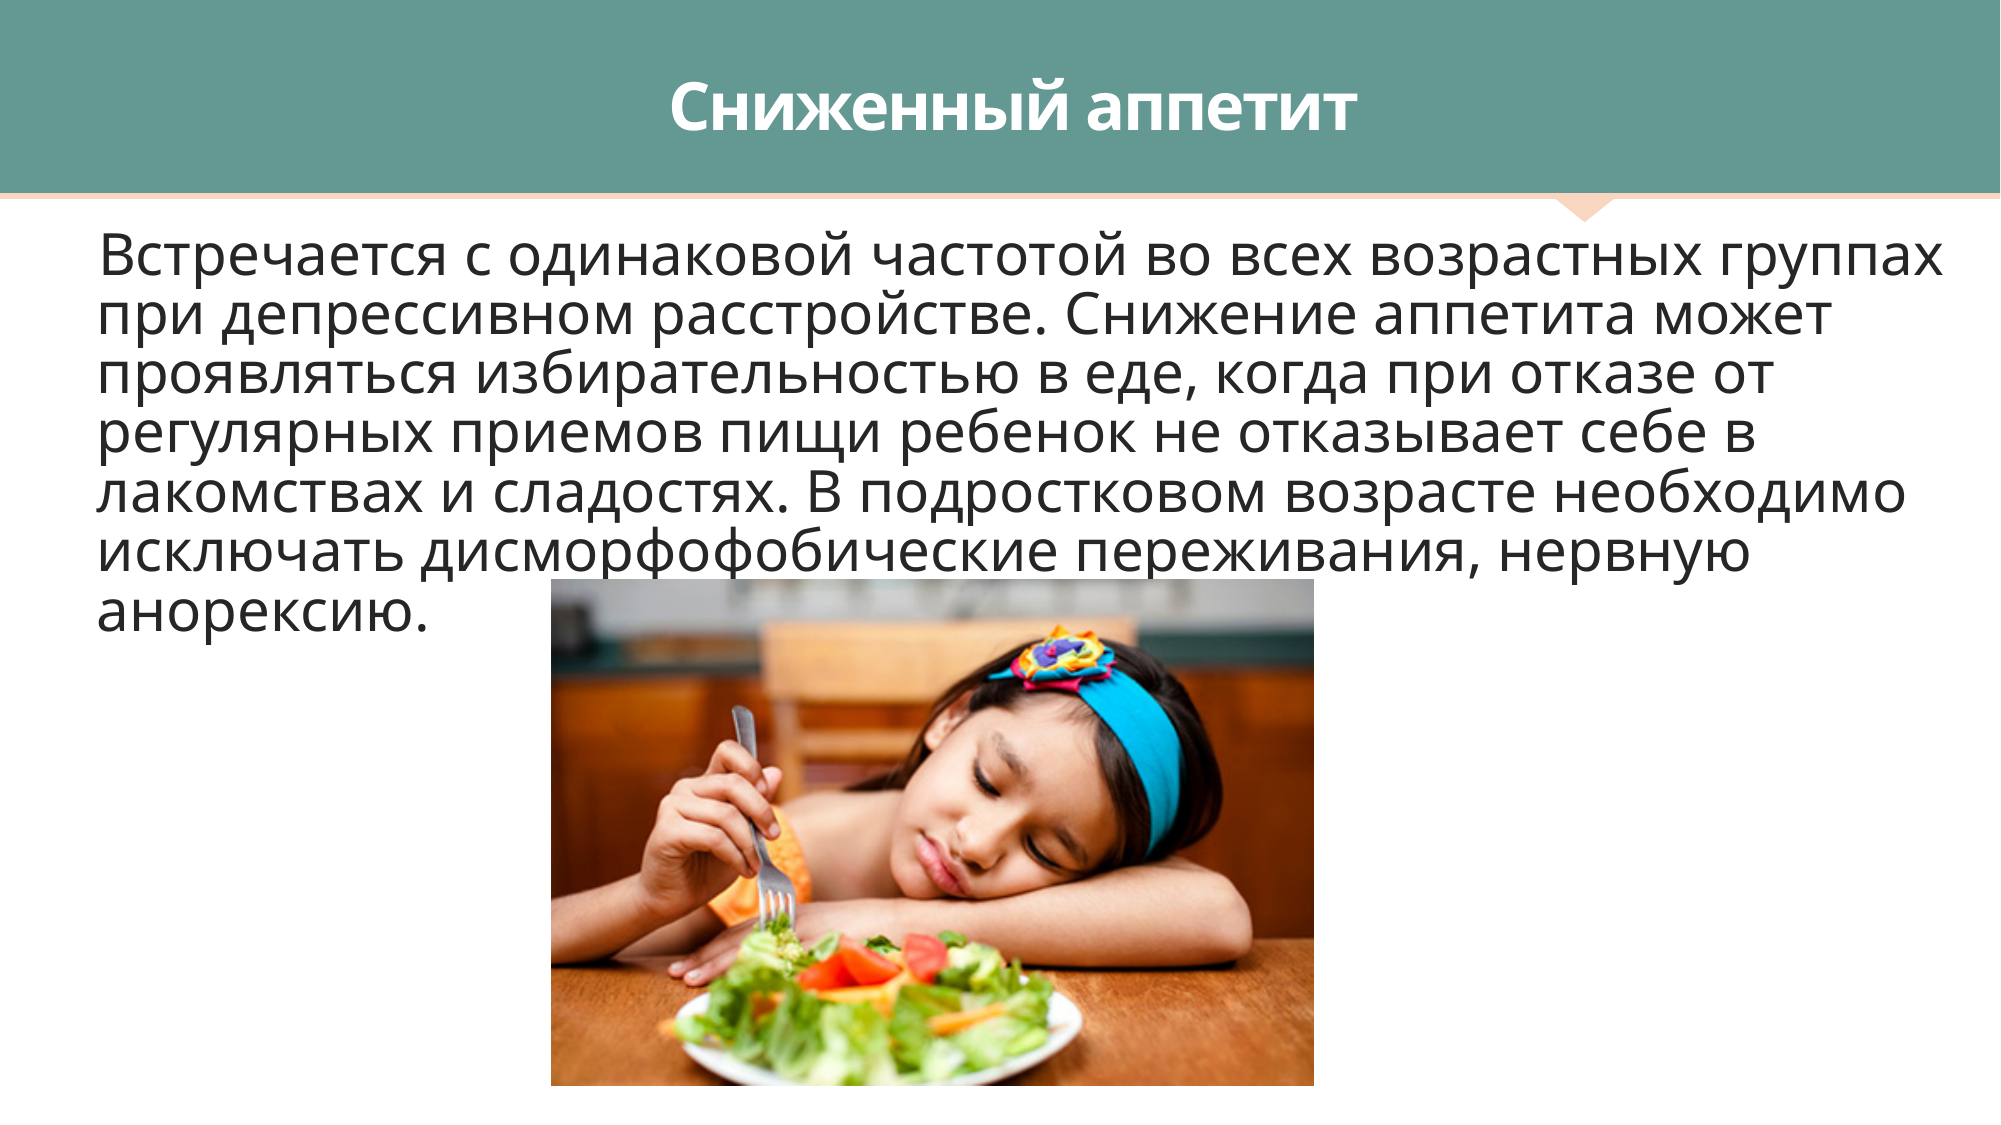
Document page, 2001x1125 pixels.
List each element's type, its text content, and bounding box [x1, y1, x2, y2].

picture [550, 579, 1314, 1087]
title Сниженный аппетит [137, 24, 1905, 197]
list Встречается с одинаковой частотой во всех возрастных группах при депрессивном расстройстве. Снижение аппетита может проявляться избирательностью в еде, когда при отказе от регулярных приемов пищи ребенок не отказывает себе в лакомствах и сладостях. В подростковом возрасте необходимо исключать дисморфофобические переживания, нервную анорексию. [66, 219, 1969, 1047]
